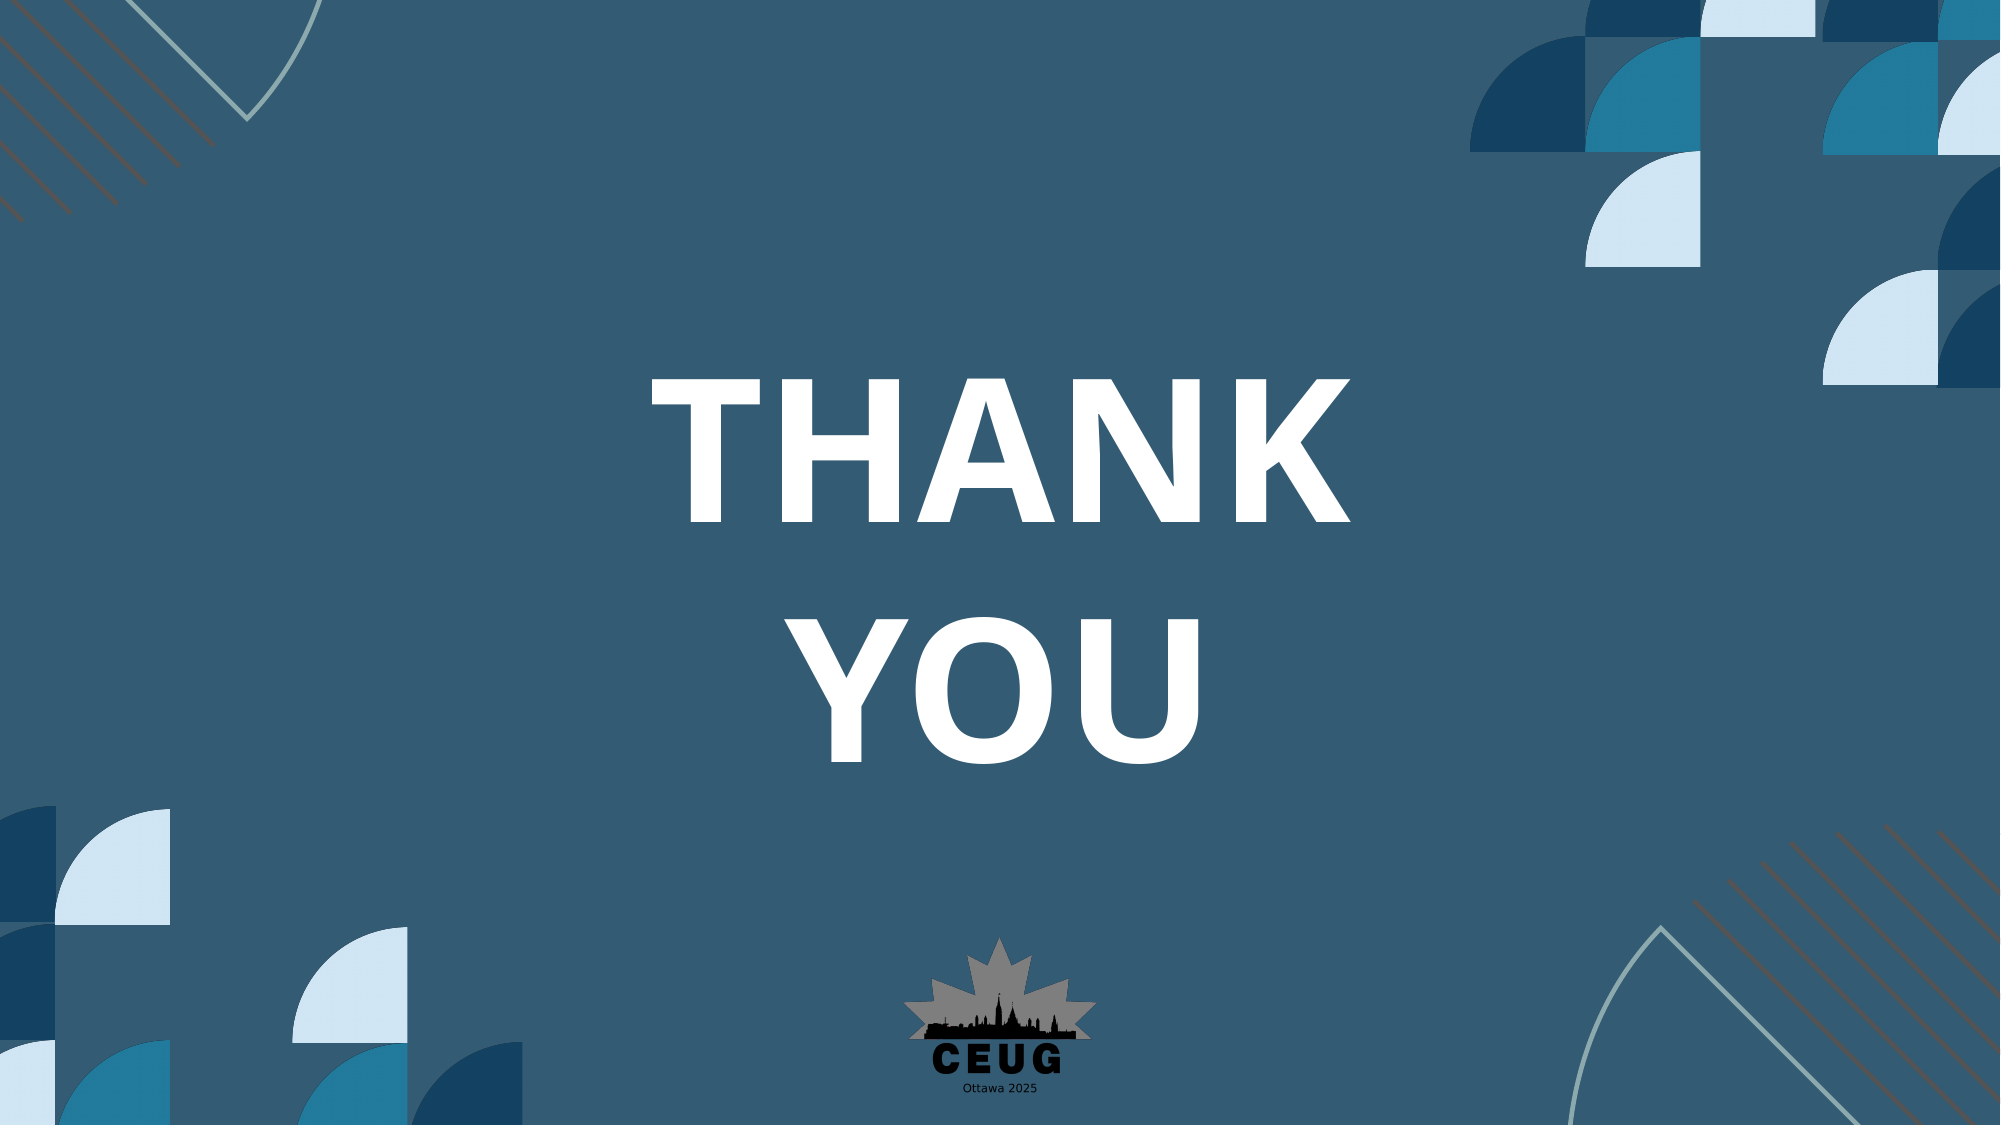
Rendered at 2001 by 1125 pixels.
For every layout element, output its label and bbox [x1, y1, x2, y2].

picture [0, 806, 170, 1125]
picture [1470, 0, 1816, 267]
picture [1822, 0, 2001, 388]
picture [292, 927, 523, 1125]
picture [903, 937, 1097, 1098]
